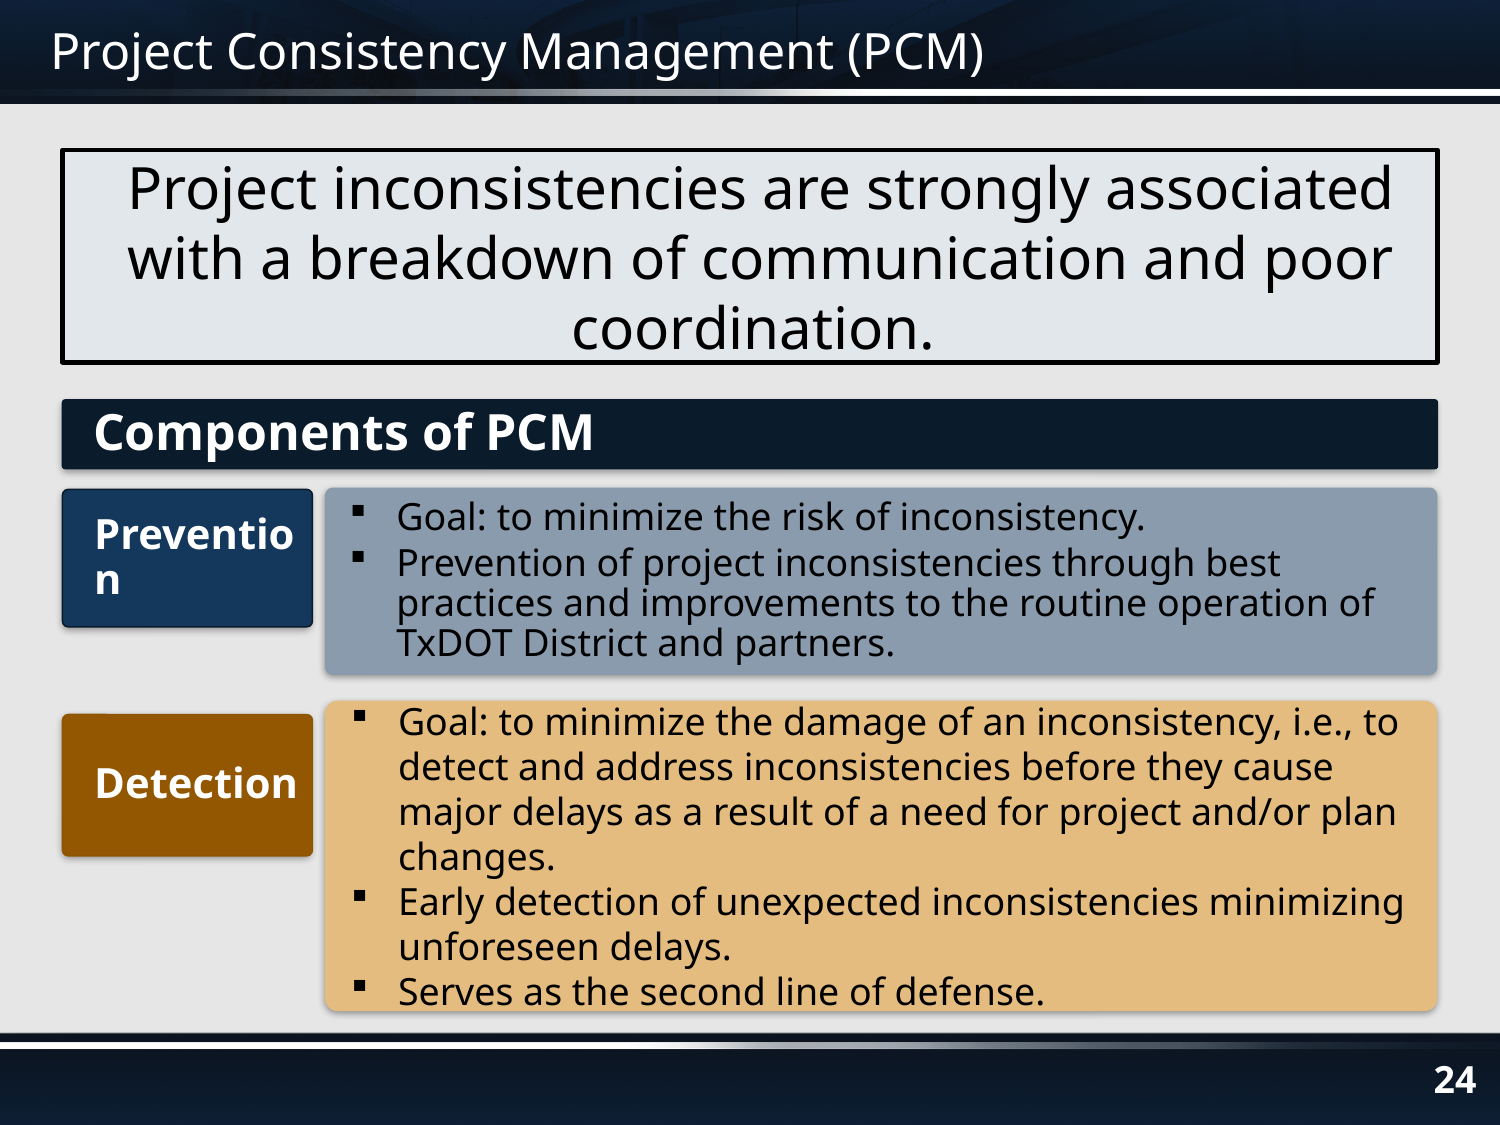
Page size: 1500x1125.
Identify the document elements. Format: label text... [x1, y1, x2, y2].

text_box Components of PCM [61, 399, 1439, 470]
text_box Goal: to minimize the risk of inconsistency. Prevention of project inconsistencies through best practices and improvements to the routine operation of TxDOT District and partners. [324, 486, 1439, 676]
text_box Goal: to minimize the damage of an inconsistency, i.e., to detect and address inconsistencies before they cause major delays as a result of a need for project and/or plan changes. Early detection of unexpected inconsistencies minimizing unforeseen delays. Serves as the second line of defense. [324, 699, 1439, 1012]
text_box Project inconsistencies are strongly associated with a breakdown of communication and poor coordination. [60, 148, 1440, 365]
picture [0, 1032, 1500, 1125]
text_box Detection [61, 713, 314, 857]
text_box Prevention [61, 488, 314, 628]
title Project Consistency Management (PCM) [50, 12, 1421, 89]
picture [0, 0, 1500, 104]
